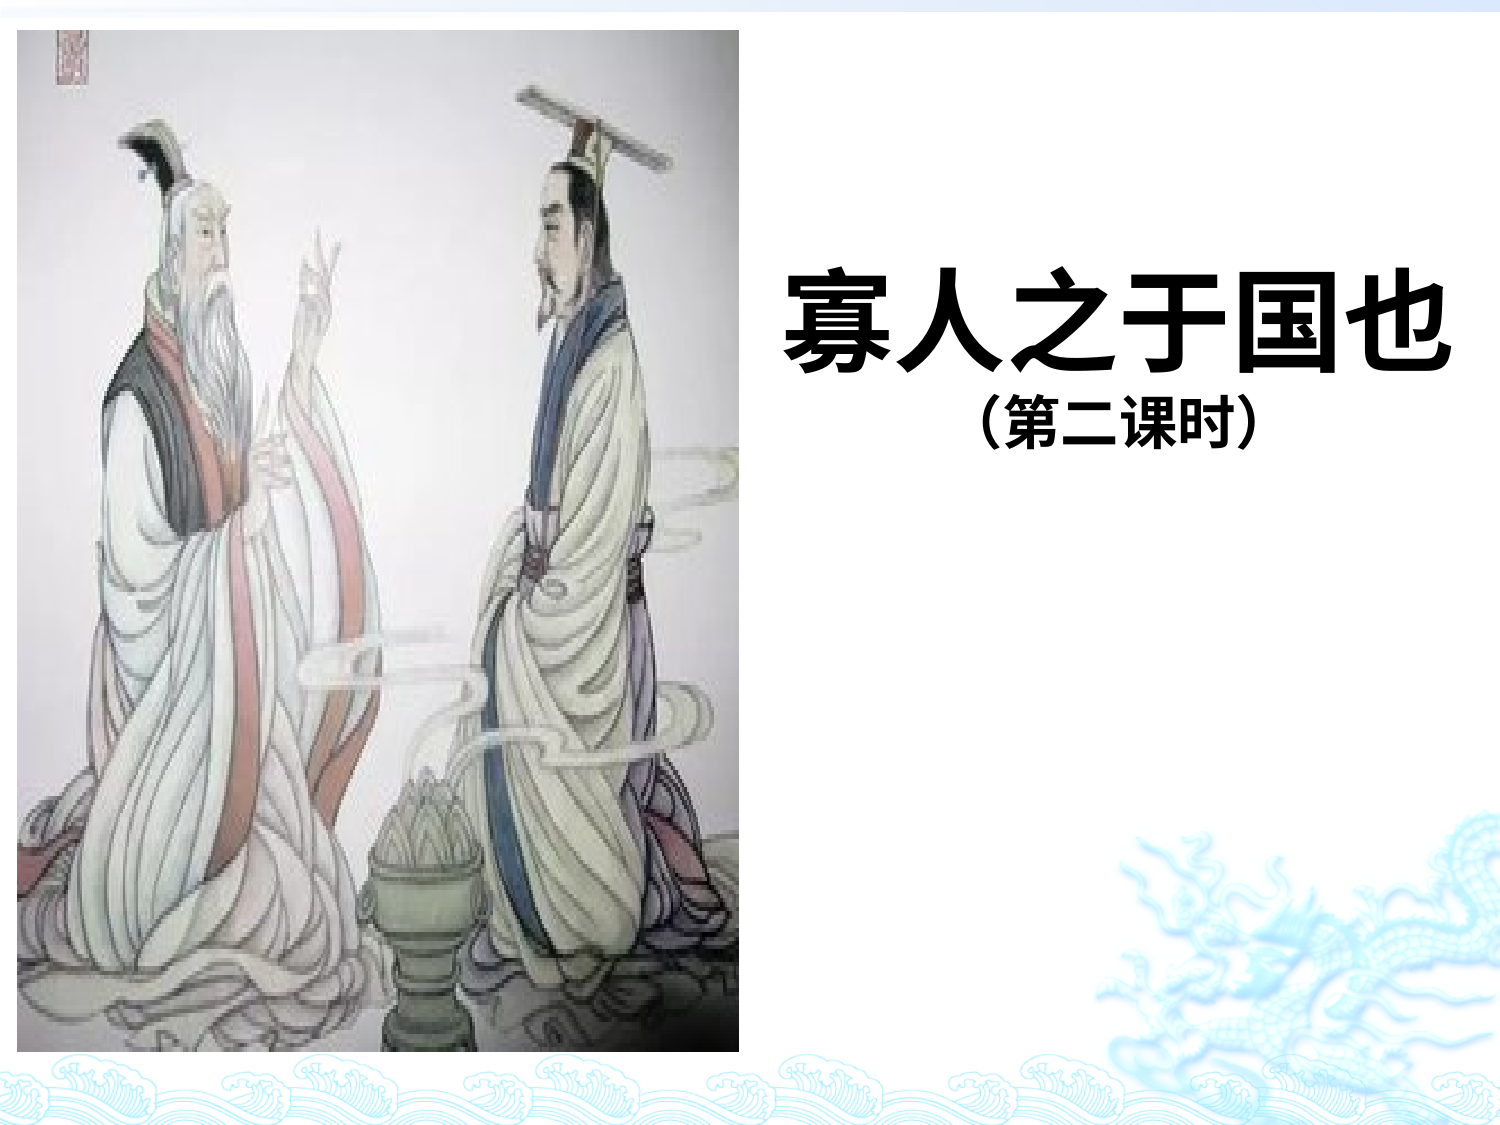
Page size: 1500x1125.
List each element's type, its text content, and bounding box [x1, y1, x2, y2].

text_box 寡人之于国也 （第二课时） [739, 243, 1500, 689]
picture [17, 30, 739, 1052]
